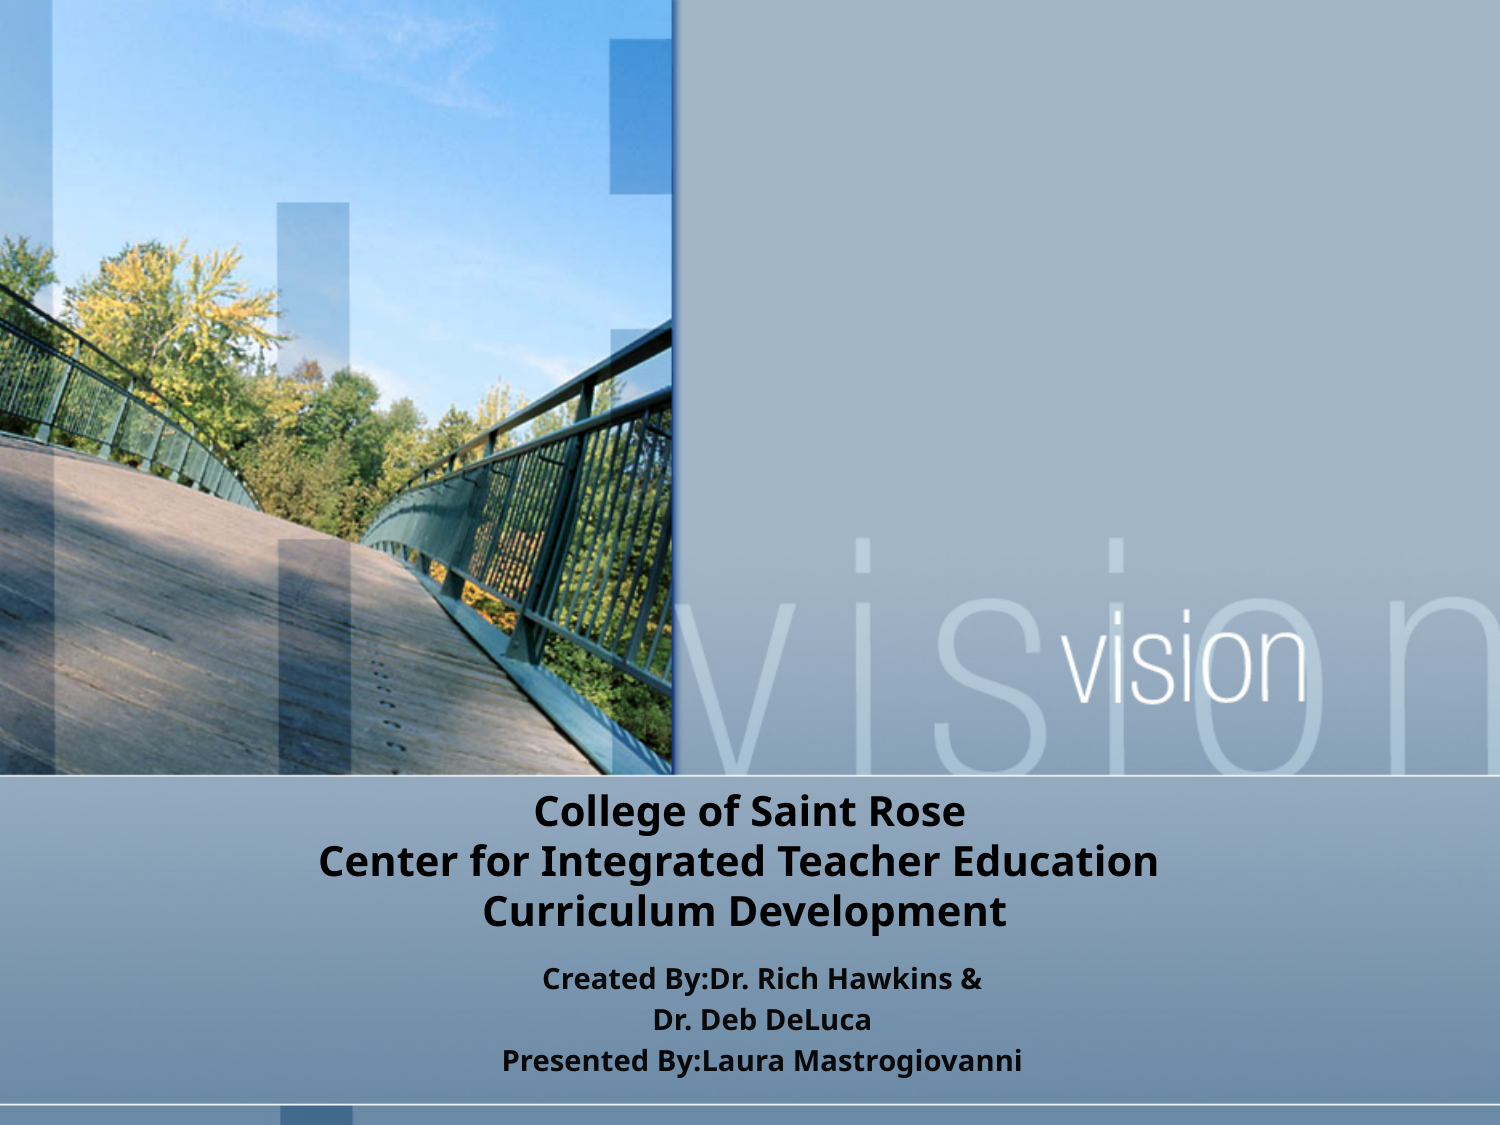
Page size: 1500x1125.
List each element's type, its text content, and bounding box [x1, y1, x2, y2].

subtitle Created By:Dr. Rich Hawkins & Dr. Deb DeLuca Presented By:Laura Mastrogiovanni [49, 952, 1476, 1101]
title College of Saint Rose Center for Integrated Teacher Education Curriculum Development [37, 774, 1463, 901]
picture [0, 0, 1500, 1125]
